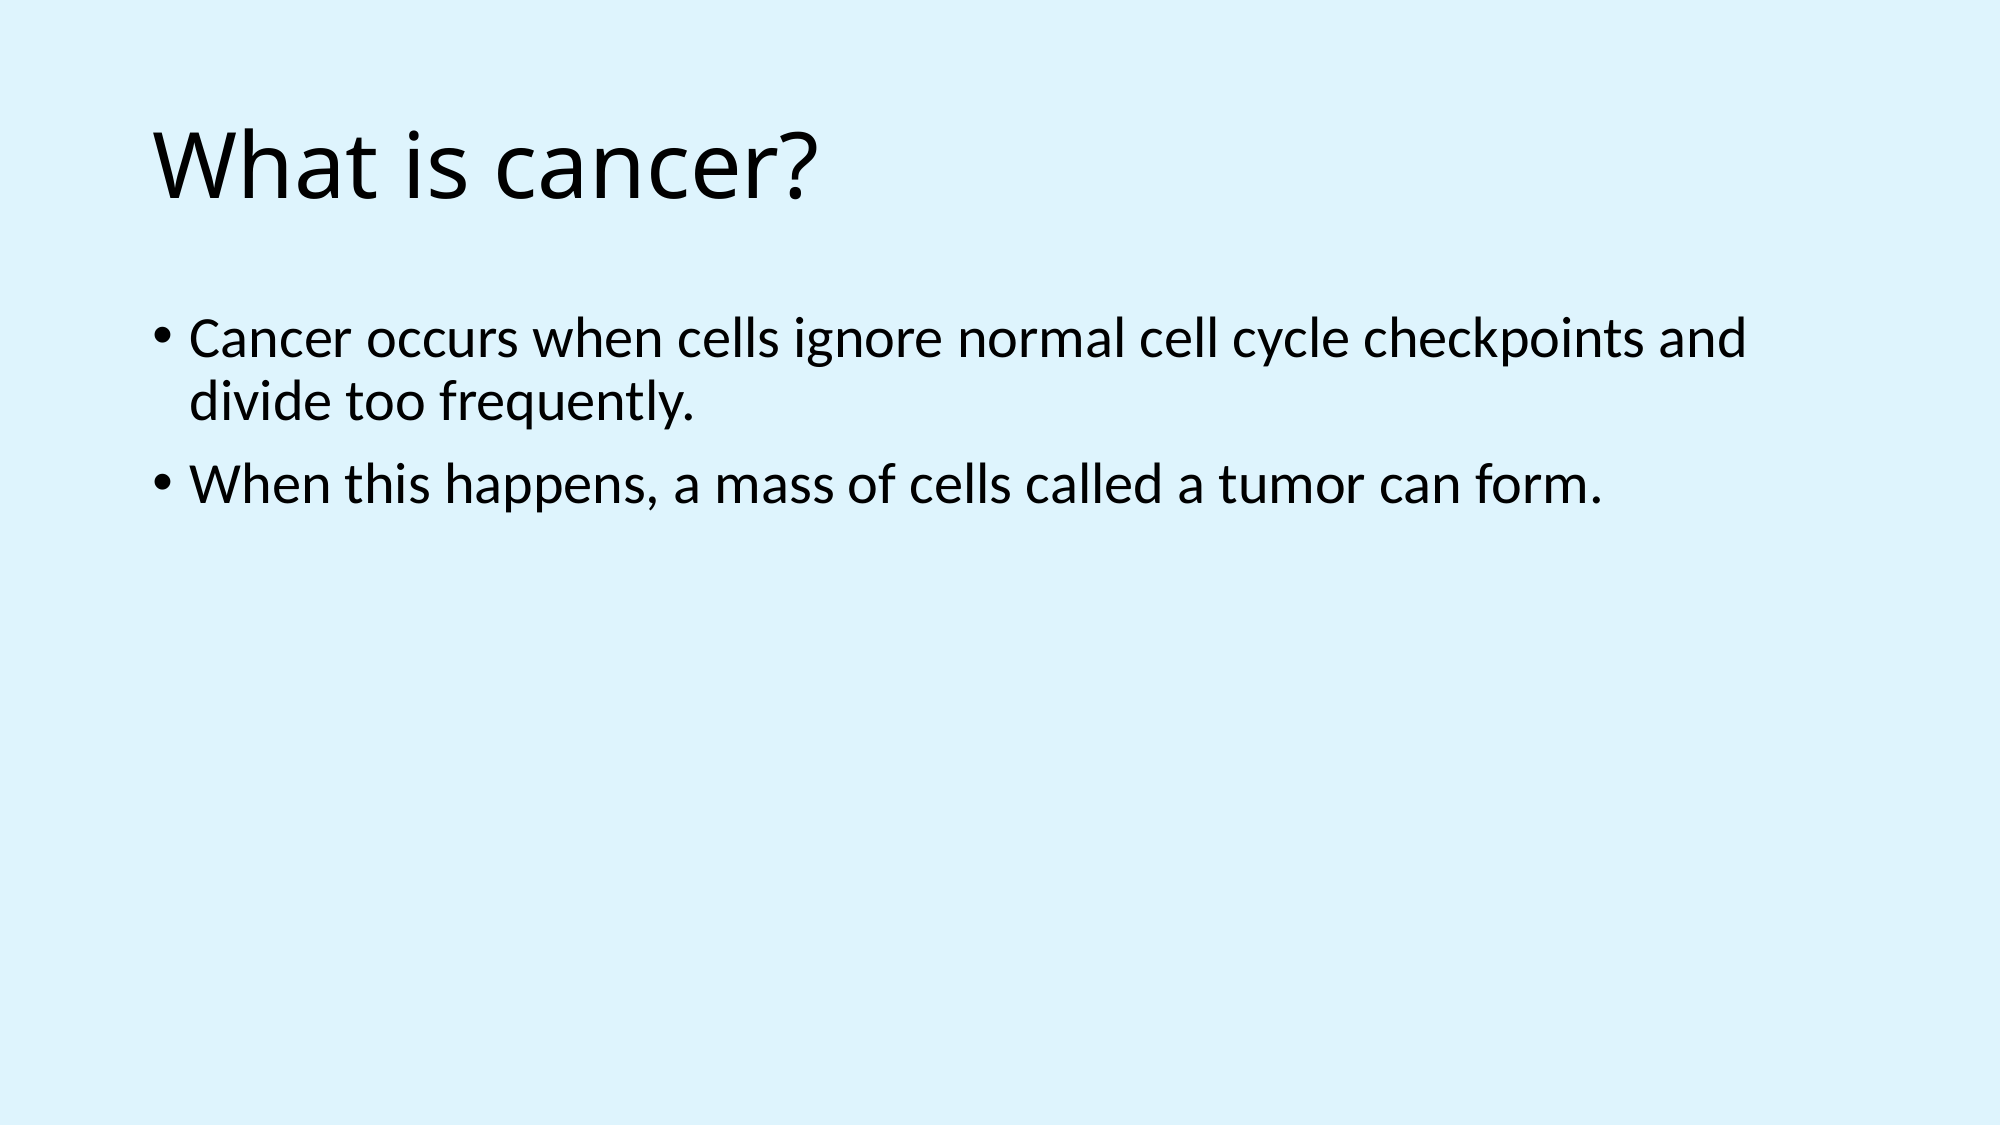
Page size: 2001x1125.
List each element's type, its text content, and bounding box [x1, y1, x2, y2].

list Cancer occurs when cells ignore normal cell cycle checkpoints and divide too frequently. When this happens, a mass of cells called a tumor can form. [137, 299, 1863, 1014]
title What is cancer? [137, 59, 1863, 278]
